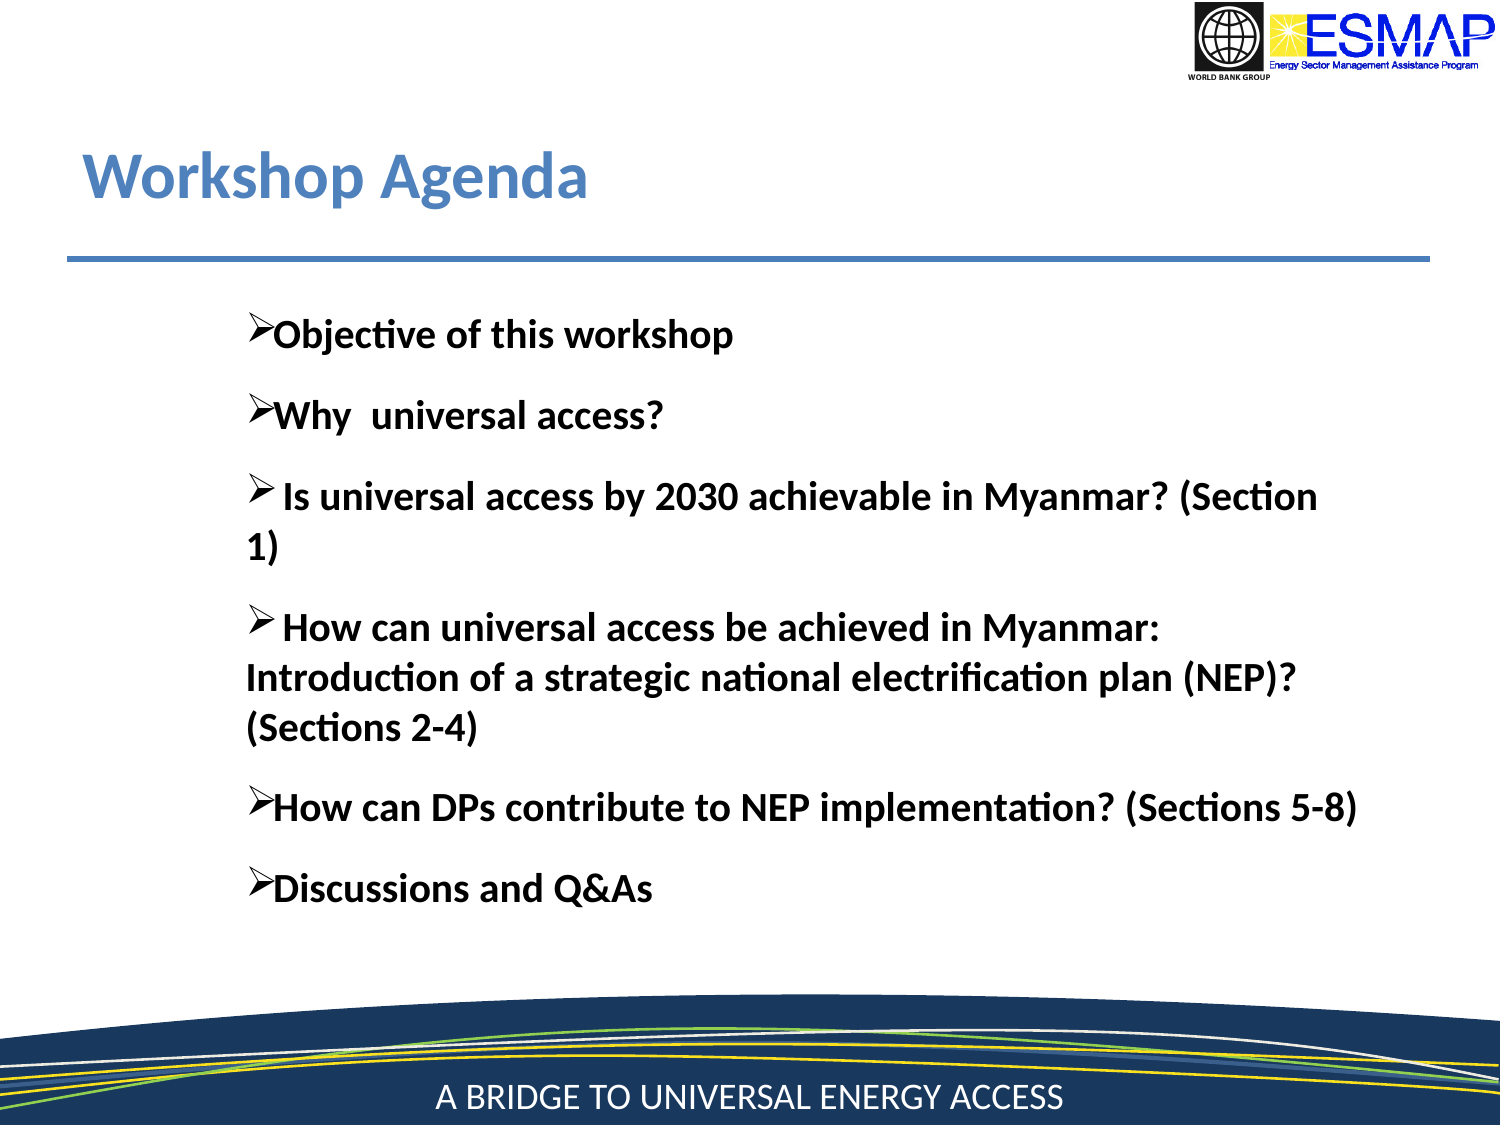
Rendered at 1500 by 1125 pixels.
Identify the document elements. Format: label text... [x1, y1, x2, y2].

text_box Workshop Agenda [67, 124, 1193, 219]
text_box [0, 994, 1500, 1064]
text_box [1425, 1060, 1499, 1064]
text_box [10, 1028, 1285, 1064]
text_box Objective of this workshop Why universal access? Is universal access by 2030 achievable in Myanmar? (Section 1) How can universal access be achieved in Myanmar: Introduction of a strategic national electrification plan (NEP)? (Sections 2-4) How can DPs contribute to NEP implementation? (Sections 5-8) Discussions and Q&As [150, 299, 1378, 963]
slide_number 2 [1074, 1042, 1425, 1103]
picture [1188, 1, 1499, 80]
text_box [389, 1026, 852, 1045]
text_box [65, 78, 1378, 262]
text_box A Bridge to Universal Energy Access [0, 1064, 1500, 1125]
